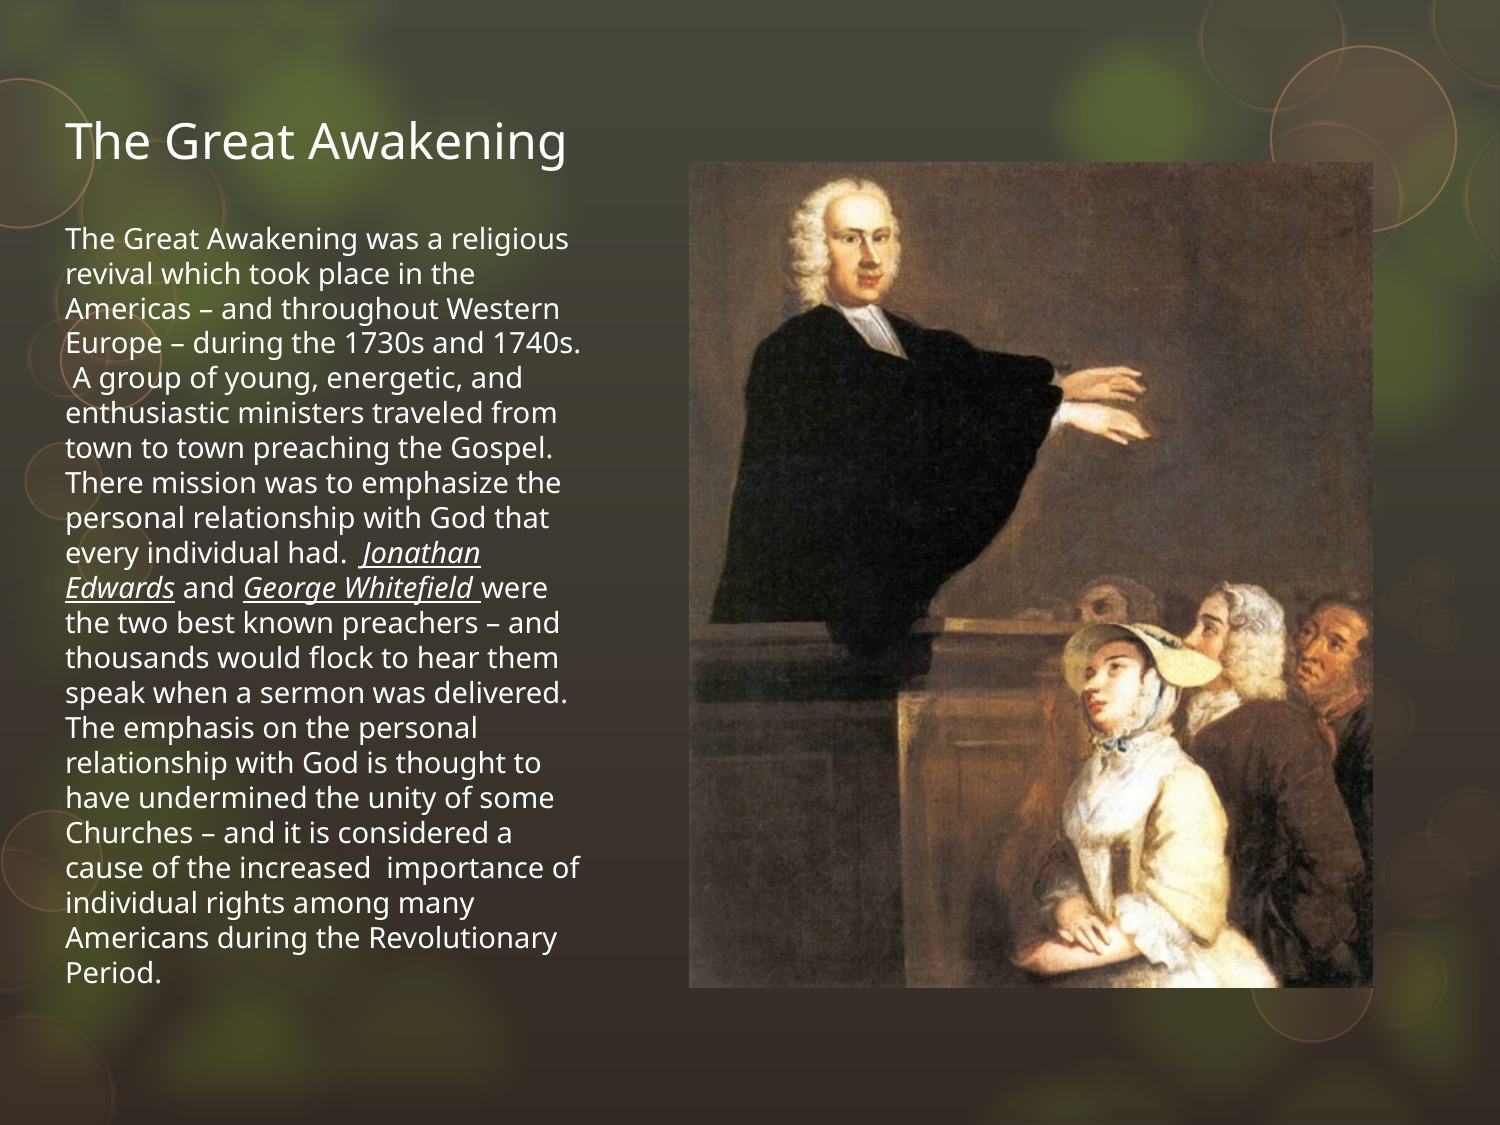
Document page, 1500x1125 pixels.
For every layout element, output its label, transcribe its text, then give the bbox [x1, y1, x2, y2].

list The Great Awakening was a religious revival which took place in the Americas – and throughout Western Europe – during the 1730s and 1740s. A group of young, energetic, and enthusiastic ministers traveled from town to town preaching the Gospel. There mission was to emphasize the personal relationship with God that every individual had. Jonathan Edwards and George Whitefield were the two best known preachers – and thousands would flock to hear them speak when a sermon was delivered. The emphasis on the personal relationship with God is thought to have undermined the unity of some Churches – and it is considered a cause of the increased importance of individual rights among many Americans during the Revolutionary Period. [50, 212, 600, 1008]
title The Great Awakening [50, 99, 600, 177]
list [688, 161, 1373, 988]
